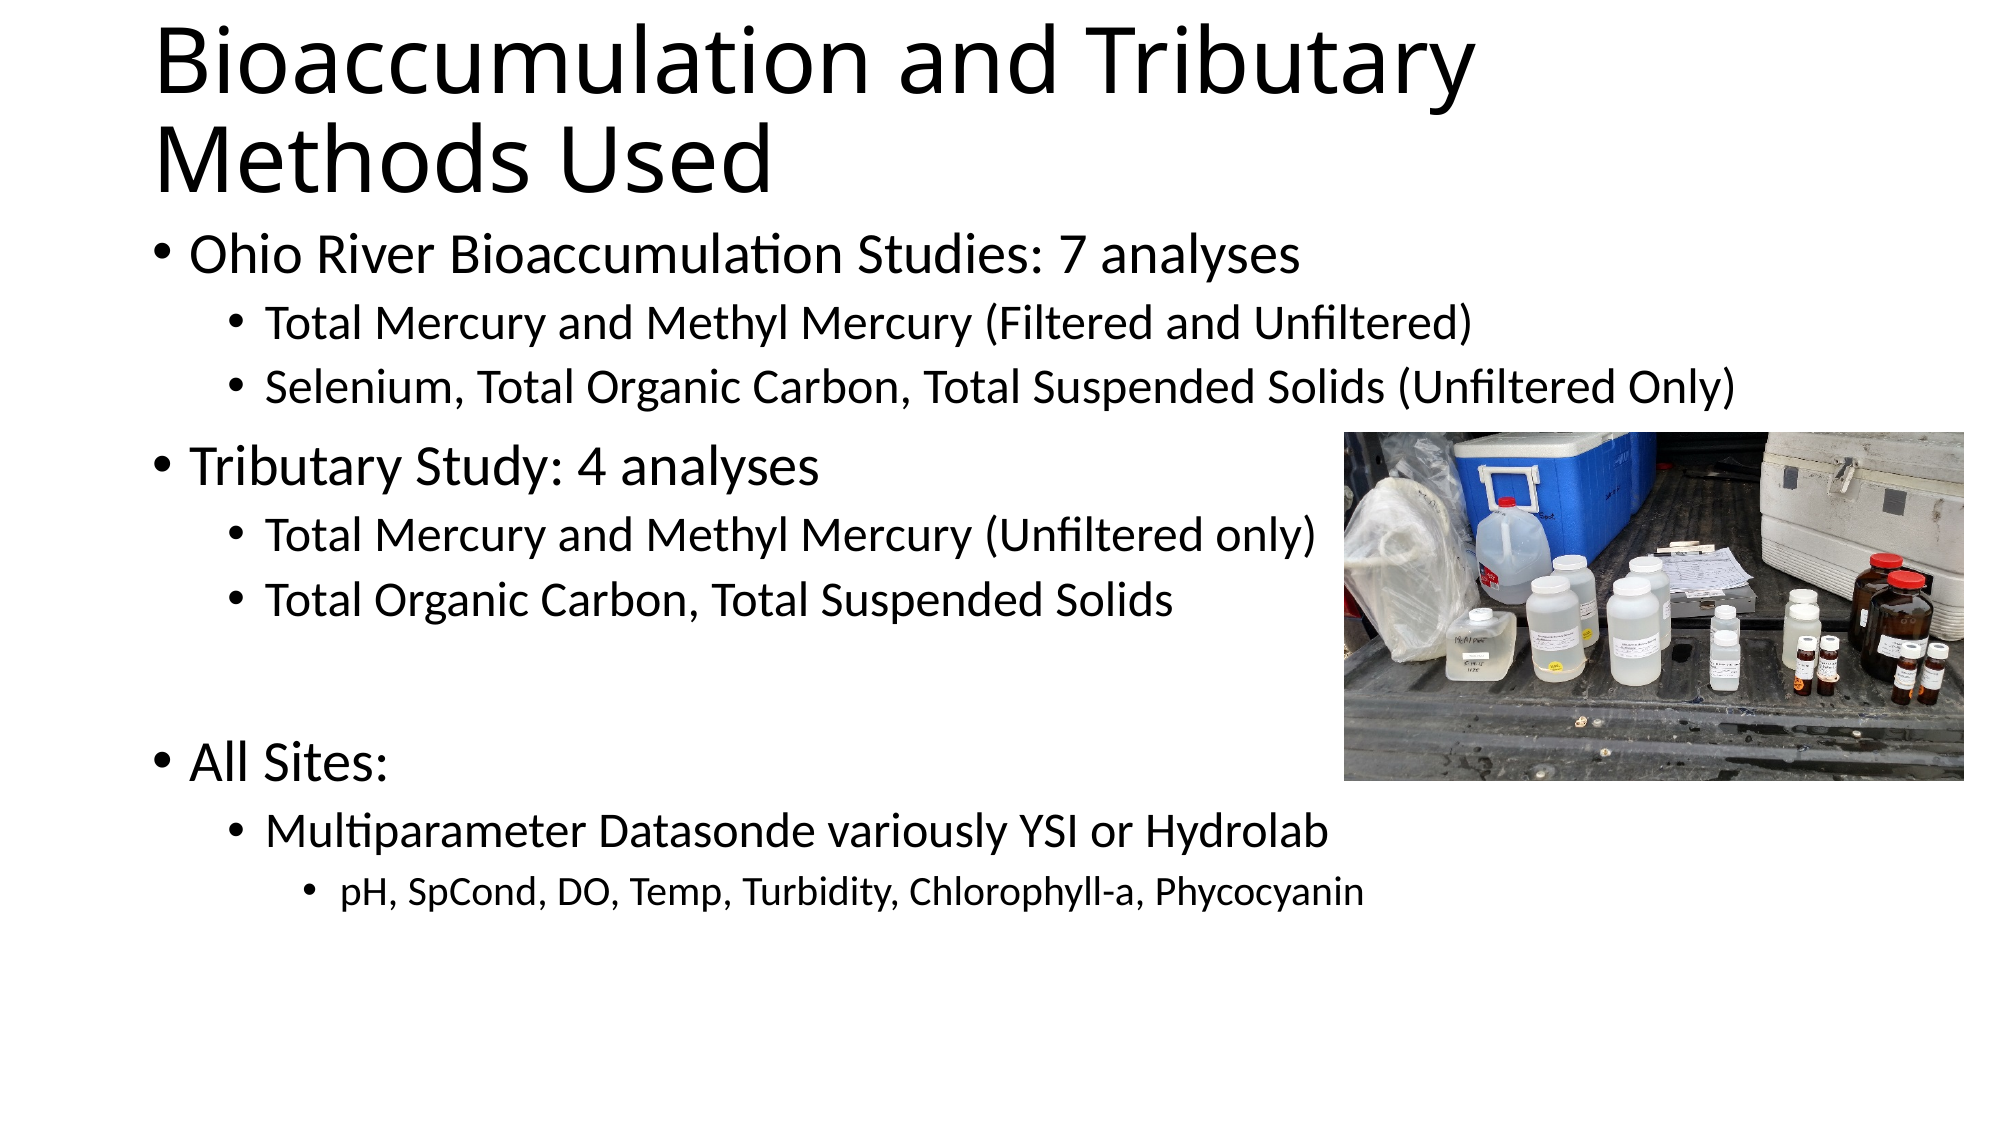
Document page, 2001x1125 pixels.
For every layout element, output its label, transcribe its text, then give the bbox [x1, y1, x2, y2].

list Ohio River Bioaccumulation Studies: 7 analyses Total Mercury and Methyl Mercury (Filtered and Unfiltered) Selenium, Total Organic Carbon, Total Suspended Solids (Unfiltered Only) Tributary Study: 4 analyses Total Mercury and Methyl Mercury (Unfiltered only) Total Organic Carbon, Total Suspended Solids All Sites: Multiparameter Datasonde variously YSI or Hydrolab pH, SpCond, DO, Temp, Turbidity, Chlorophyll-a, Phycocyanin [137, 215, 1863, 930]
title Bioaccumulation and Tributary Methods Used [137, 59, 1863, 215]
picture [1344, 432, 1964, 781]
